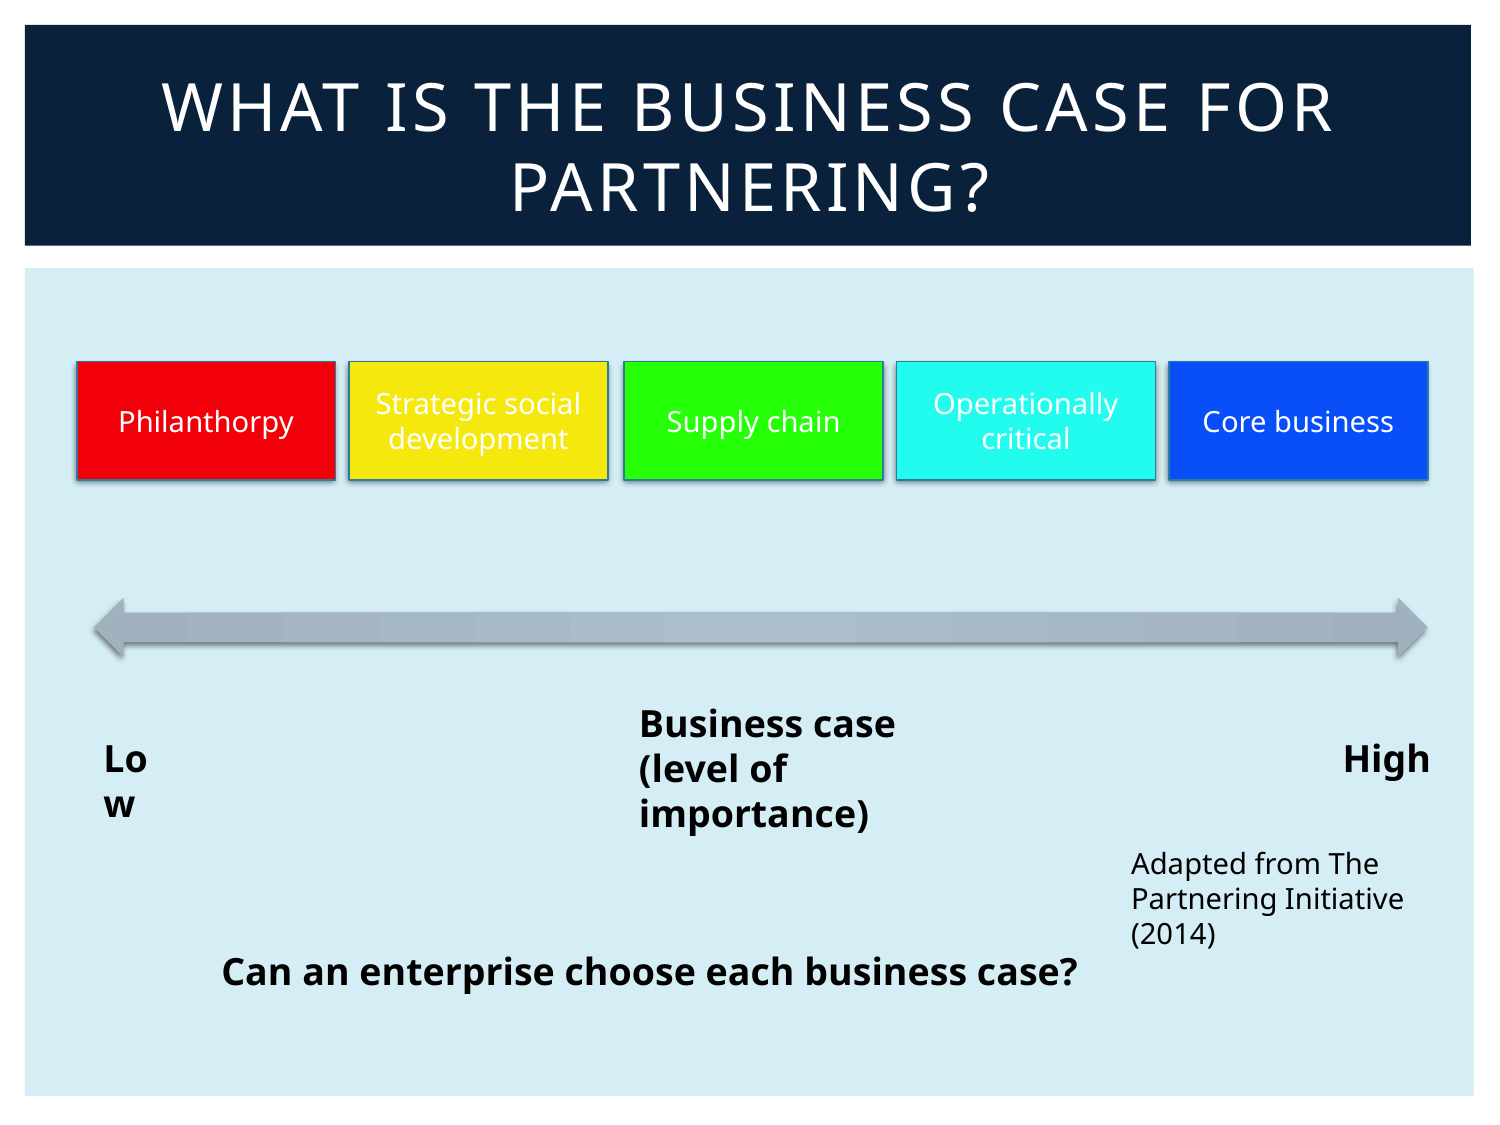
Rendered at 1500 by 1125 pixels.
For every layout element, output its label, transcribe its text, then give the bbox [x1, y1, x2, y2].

text_box High [1327, 727, 1447, 788]
title What is the business case for partnering? [62, 58, 1438, 232]
text_box Low [88, 727, 194, 833]
text_box Can an enterprise choose each business case? [206, 940, 1314, 1000]
text_box Strategic social development [348, 361, 609, 481]
text_box Supply chain [623, 361, 884, 481]
text_box Business case (level of importance) [624, 692, 995, 843]
text_box Philanthorpy [76, 361, 336, 481]
text_box Operationally critical [896, 361, 1156, 481]
text_box [94, 597, 1428, 657]
text_box Adapted from The Partnering Initiative (2014) [1116, 838, 1447, 958]
text_box Core business [1168, 361, 1429, 481]
